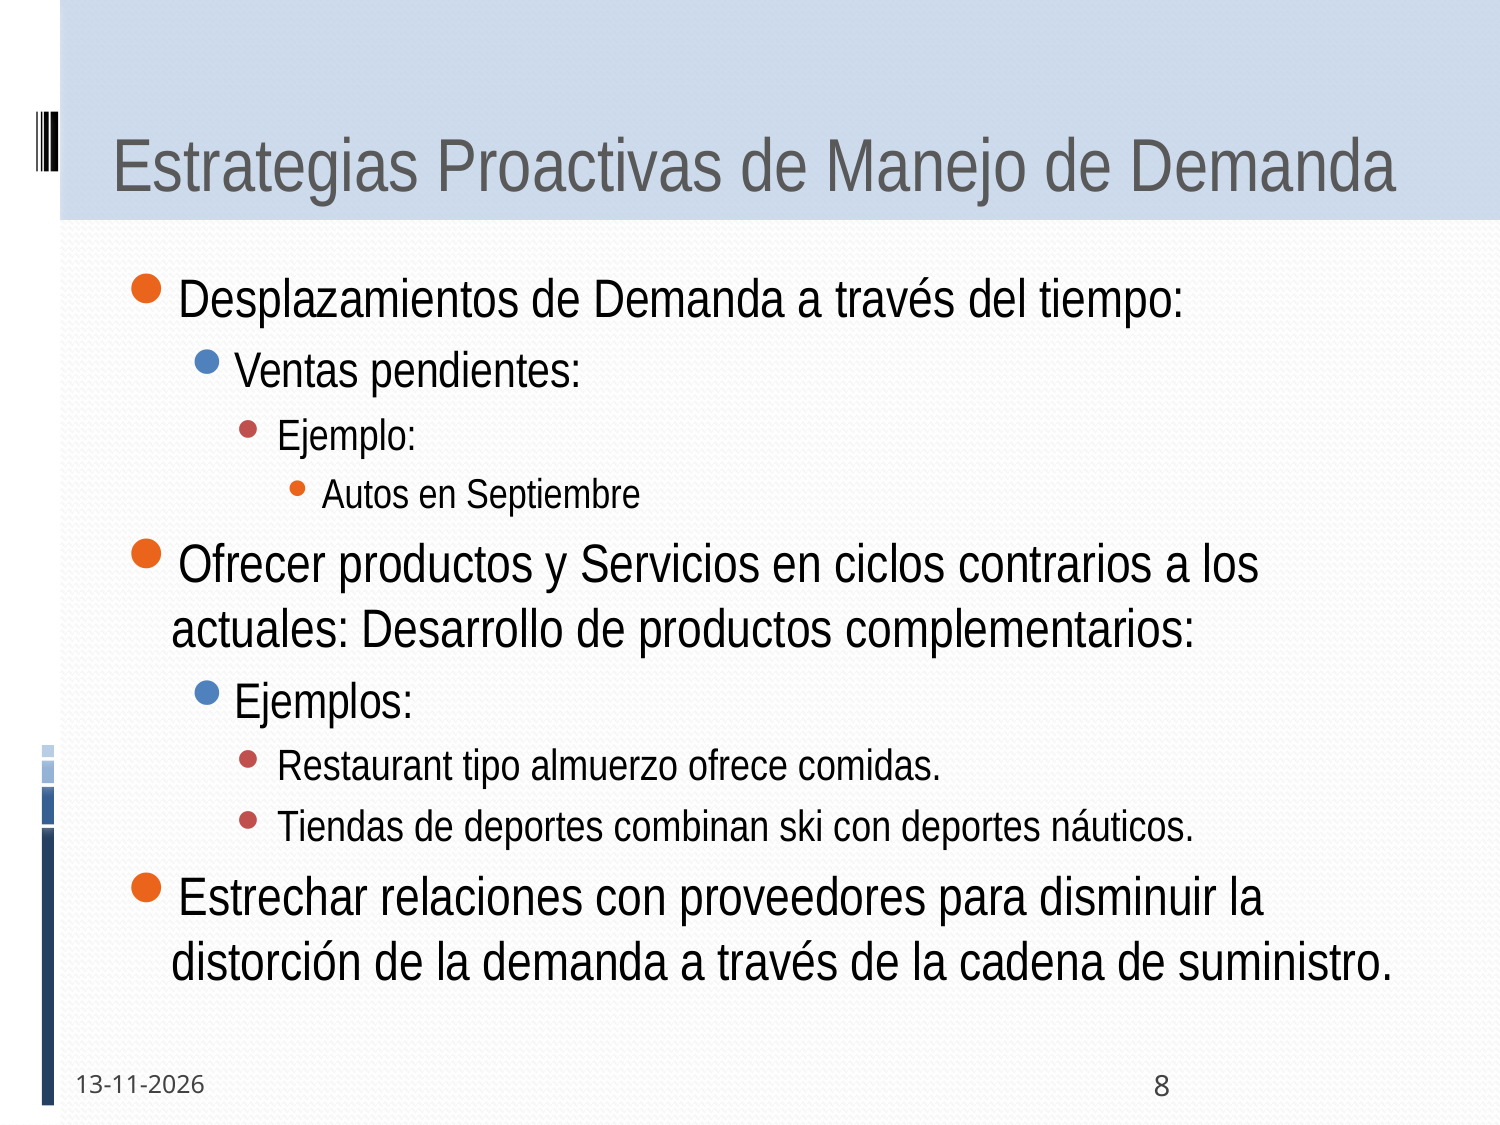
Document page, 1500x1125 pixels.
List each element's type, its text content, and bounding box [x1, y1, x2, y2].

title Estrategias Proactivas de Manejo de Demanda [111, 18, 1436, 207]
list Desplazamientos de Demanda a través del tiempo: Ventas pendientes: Ejemplo: Autos en Septiembre Ofrecer productos y Servicios en ciclos contrarios a los actuales: Desarrollo de productos complementarios: Ejemplos: Restaurant tipo almuerzo ofrece comidas. Tiendas de deportes combinan ski con deportes náuticos. Estrechar relaciones con proveedores para disminuir la distorción de la demanda a través de la cadena de suministro. [111, 255, 1436, 1038]
slide_number 8 [1045, 1046, 1171, 1107]
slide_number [75, 1042, 243, 1103]
